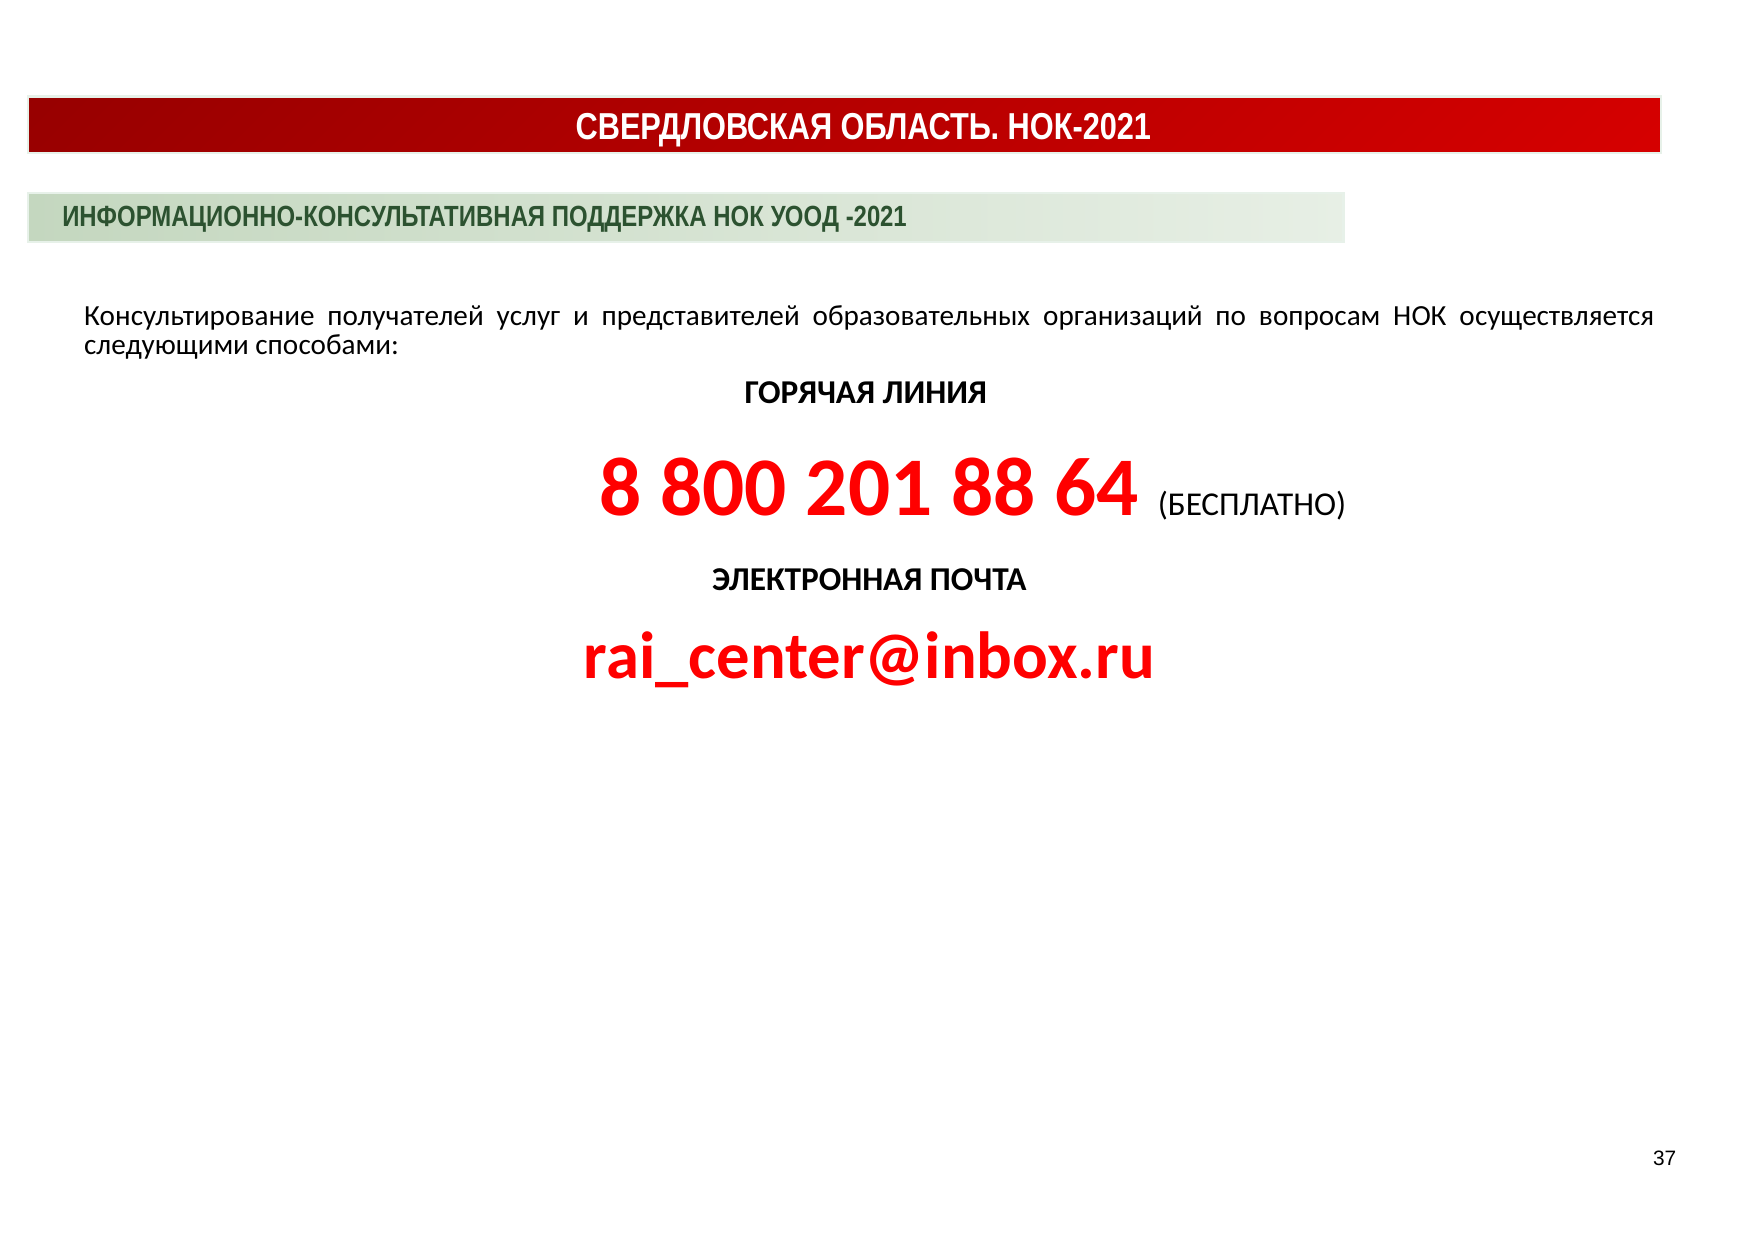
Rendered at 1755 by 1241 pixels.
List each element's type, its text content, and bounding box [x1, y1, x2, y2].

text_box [27, 96, 1662, 154]
table_header Консультирование получателей услуг и представителей образовательных организаций по вопросам НОК осуществляется следующими способами: ГОРЯЧАЯ ЛИНИЯ 8 800 201 88 64 (БЕСПЛАТНО) ЭЛЕКТРОННАЯ ПОЧТА rai_center@inbox.ru [78, 293, 1661, 764]
slide_number 37 [1283, 1136, 1694, 1223]
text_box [27, 192, 1344, 243]
